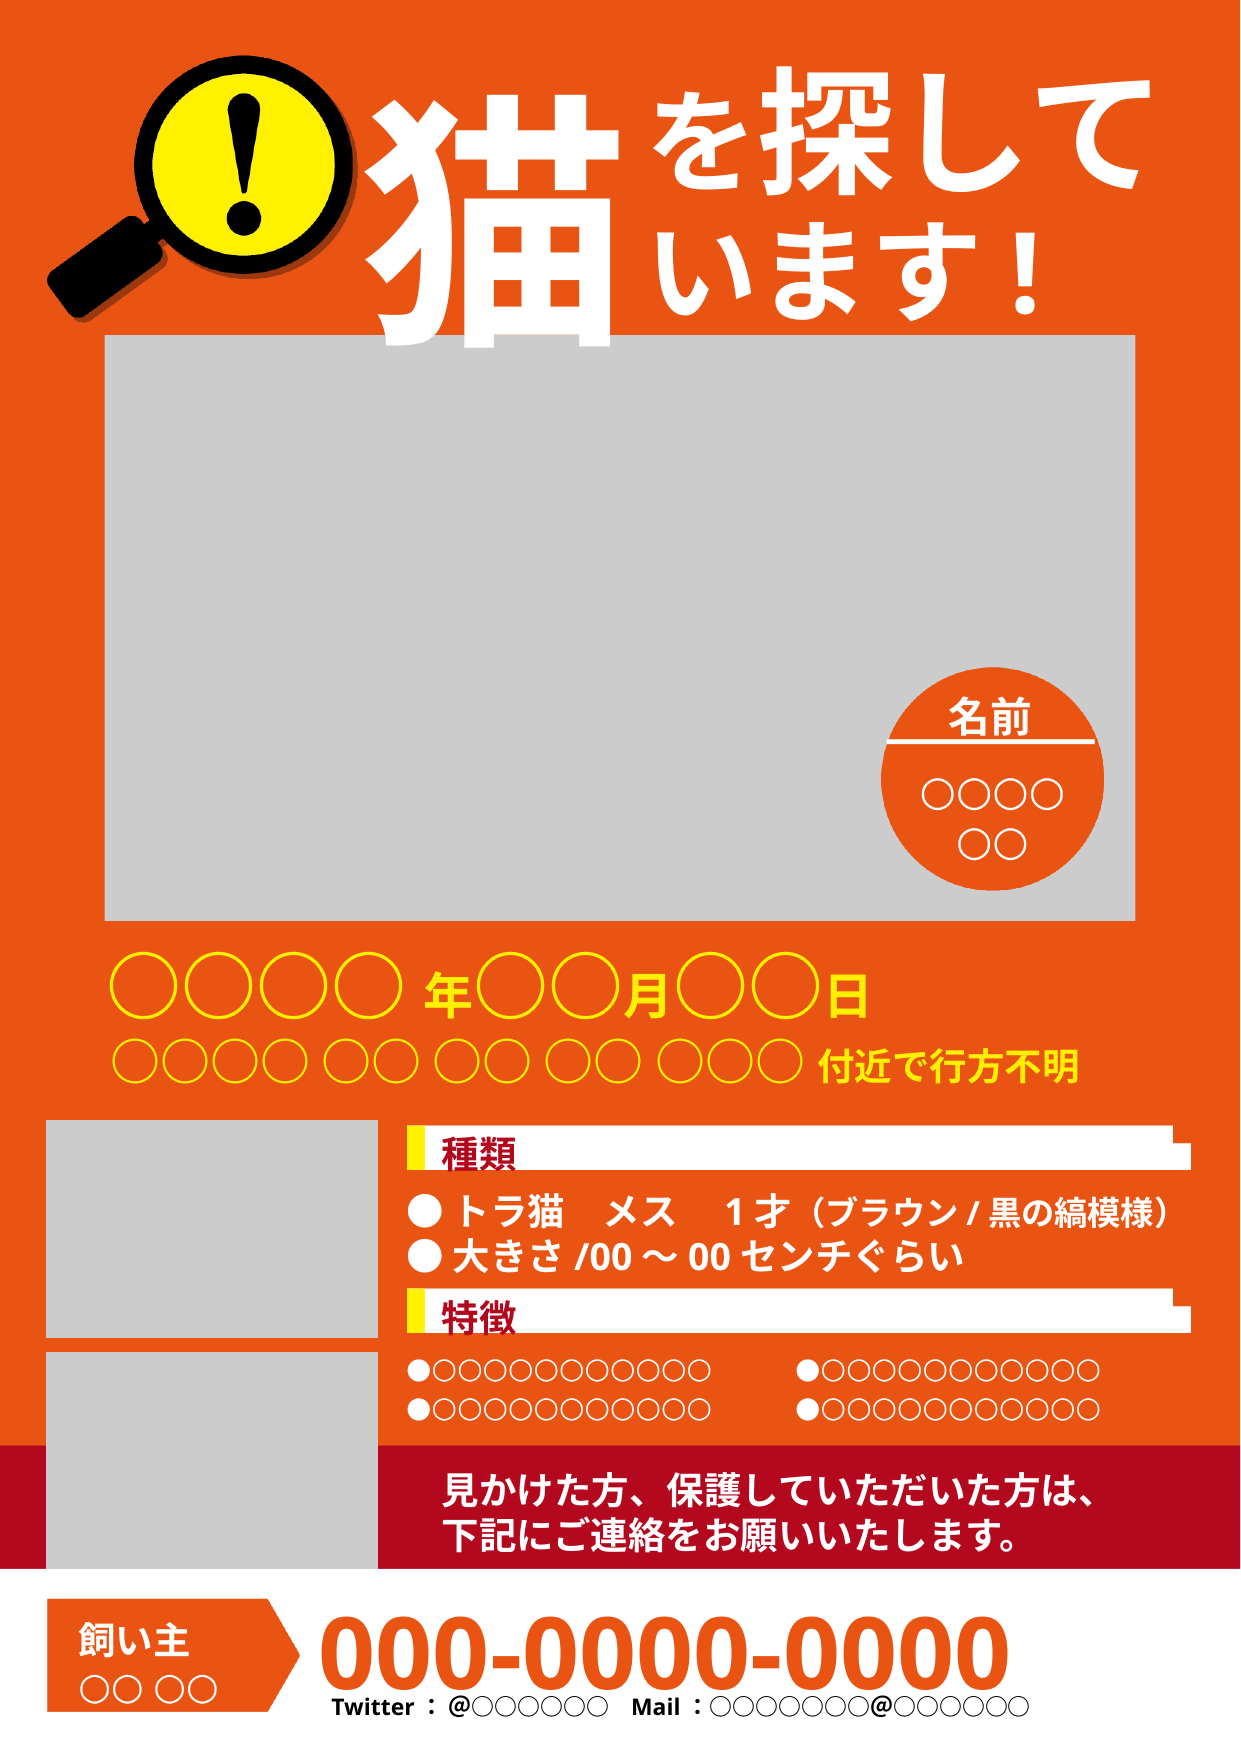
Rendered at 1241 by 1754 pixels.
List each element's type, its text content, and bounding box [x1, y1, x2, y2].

text_box を探して います! [630, 78, 1241, 344]
text_box ●○○○○○○○○○○○ ●○○○○○○○○○○○ [391, 1337, 780, 1431]
text_box 特徴 [426, 1333, 650, 1337]
text_box ○○○○ ○○ ○○ ○○ ○○○付近で行方不明 [95, 1022, 1187, 1098]
text_box Twitter： ＠○○○○○○ Mail：○○○○○○○＠○○○○○○ [316, 1684, 1050, 1754]
picture [0, 0, 1241, 1569]
text_box ●トラ猫 メス 1才（ブラウン/黒の縞模様） ●大きさ/00〜00センチぐらい [391, 1180, 1239, 1286]
text_box 猫 [344, 47, 697, 335]
text_box 飼い主 ○○ ○○ [63, 1609, 303, 1715]
text_box 見かけた方、保護していただいた方は、 下記にご連絡をお願いいたします。 [426, 1459, 1211, 1565]
text_box ○○○○年○○月○○日 [91, 932, 1058, 1038]
picture [47, 1598, 300, 1712]
text_box 000-0000-0000 [303, 1576, 1194, 1717]
text_box 種類 [426, 1170, 650, 1180]
text_box ●○○○○○○○○○○○ ●○○○○○○○○○○○ [780, 1337, 1201, 1431]
